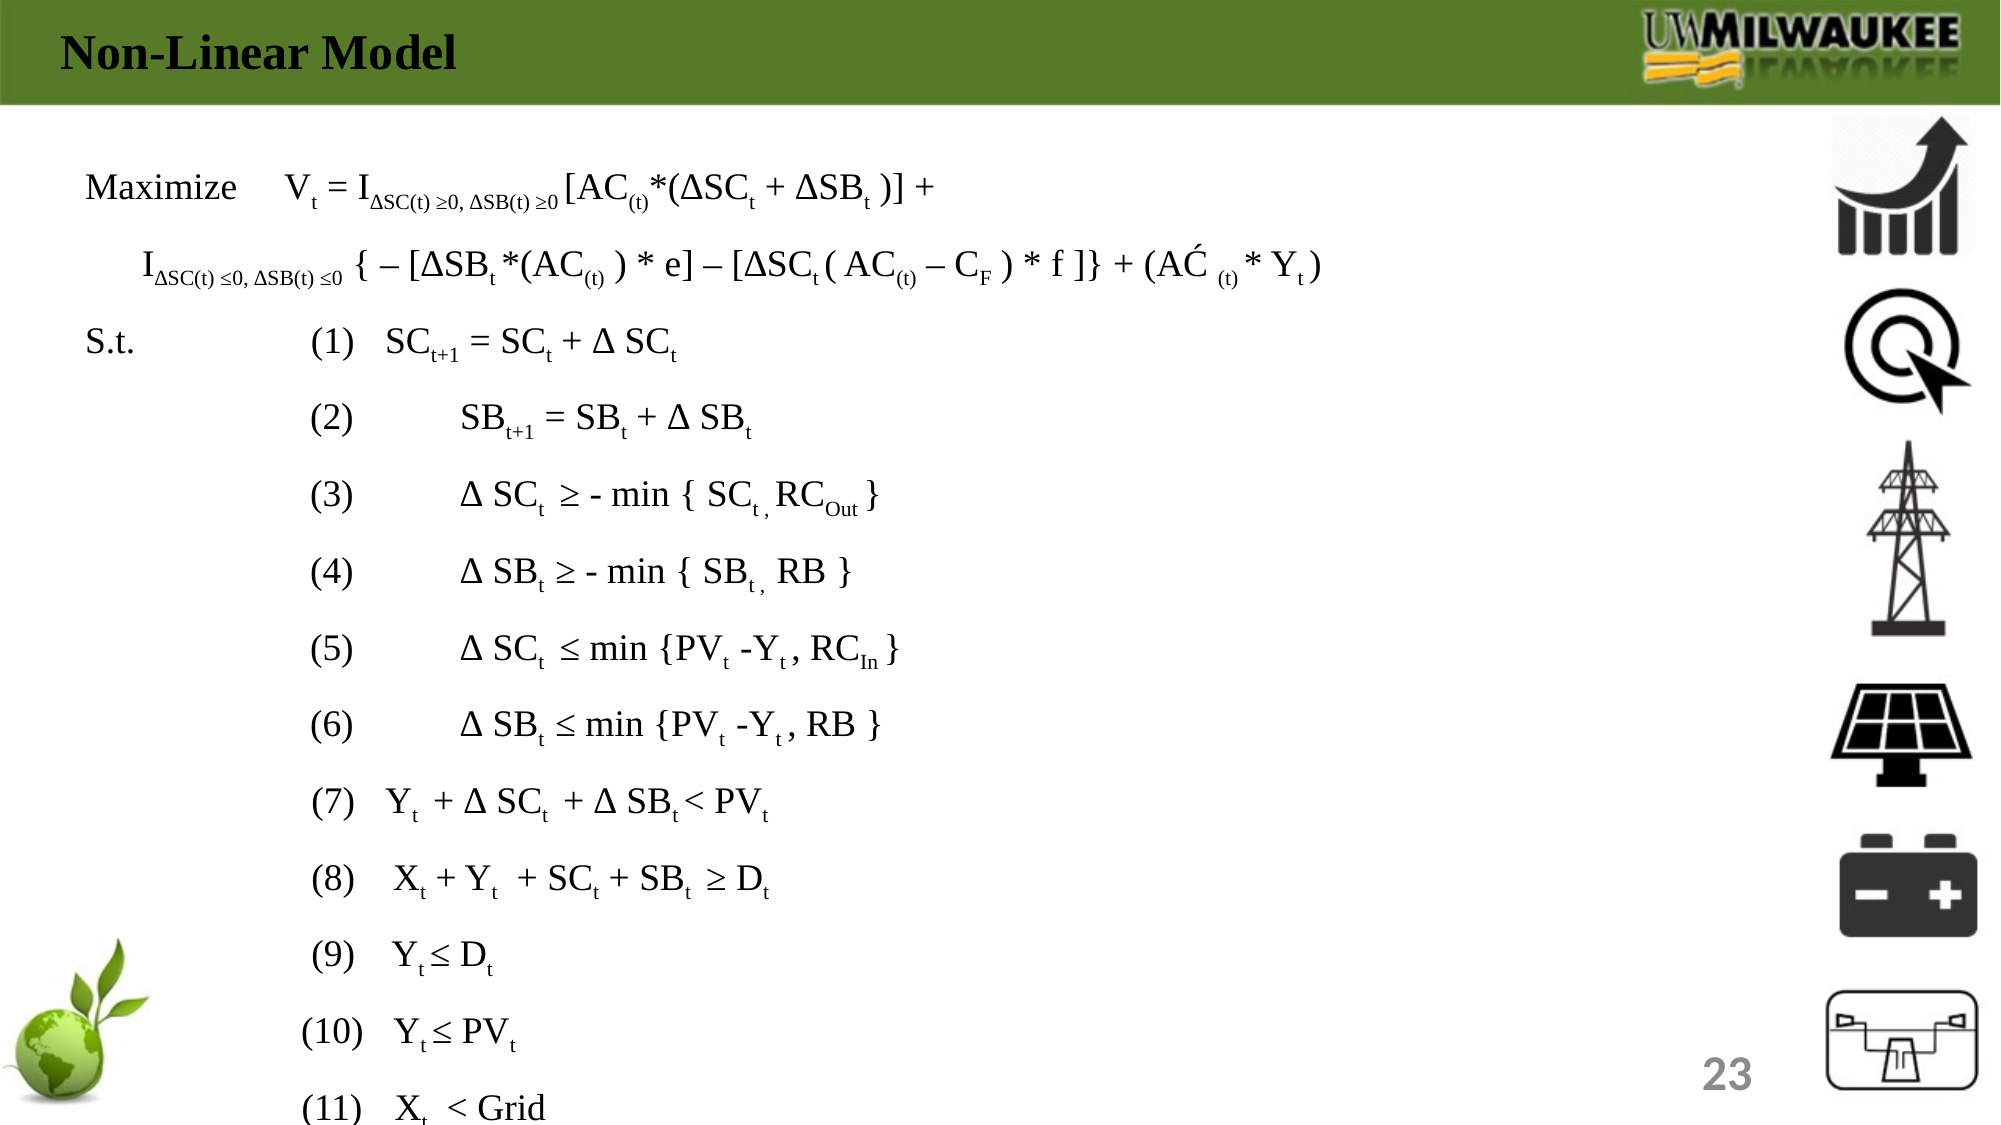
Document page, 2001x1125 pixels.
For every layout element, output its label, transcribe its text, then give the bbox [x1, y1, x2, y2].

text_box Maximize Vt = I∆SC(t) ≥0, ∆SB(t) ≥0 [AC(t)*(∆SCt + ∆SBt )] + I∆SC(t) ≤0, ∆SB(t) ≤0 { – [∆SBt *(AC(t) ) * e] – [∆SCt ( AC(t) – CF ) * f ]} + (AĆ (t) * Yt ) S.t. (1) SCt+1 = SCt + ∆ SCt (2) SBt+1 = SBt + ∆ SBt (3) ∆ SCt ≥ - min { SCt , RCOut } (4) ∆ SBt ≥ - min { SBt , RB } (5) ∆ SCt ≤ min {PVt -Yt , RCIn } (6) ∆ SBt ≤ min {PVt -Yt , RB } (7) Yt + ∆ SCt + ∆ SBt < PVt (8) Xt + Yt + SCt + SBt ≥ Dt (9) Yt ≤ Dt (10) Yt ≤ PVt (11) Xt < Grid ti ∈ {0,1, 2,…..,23}, I ∈ {0,1}, Xt , Yt , ∆ SCt , ∆ SB ≥ 0 [70, 129, 1815, 1125]
slide_number 23 [1317, 1040, 1768, 1101]
picture [0, 0, 2001, 1125]
text_box Non-Linear Model [45, 11, 669, 87]
